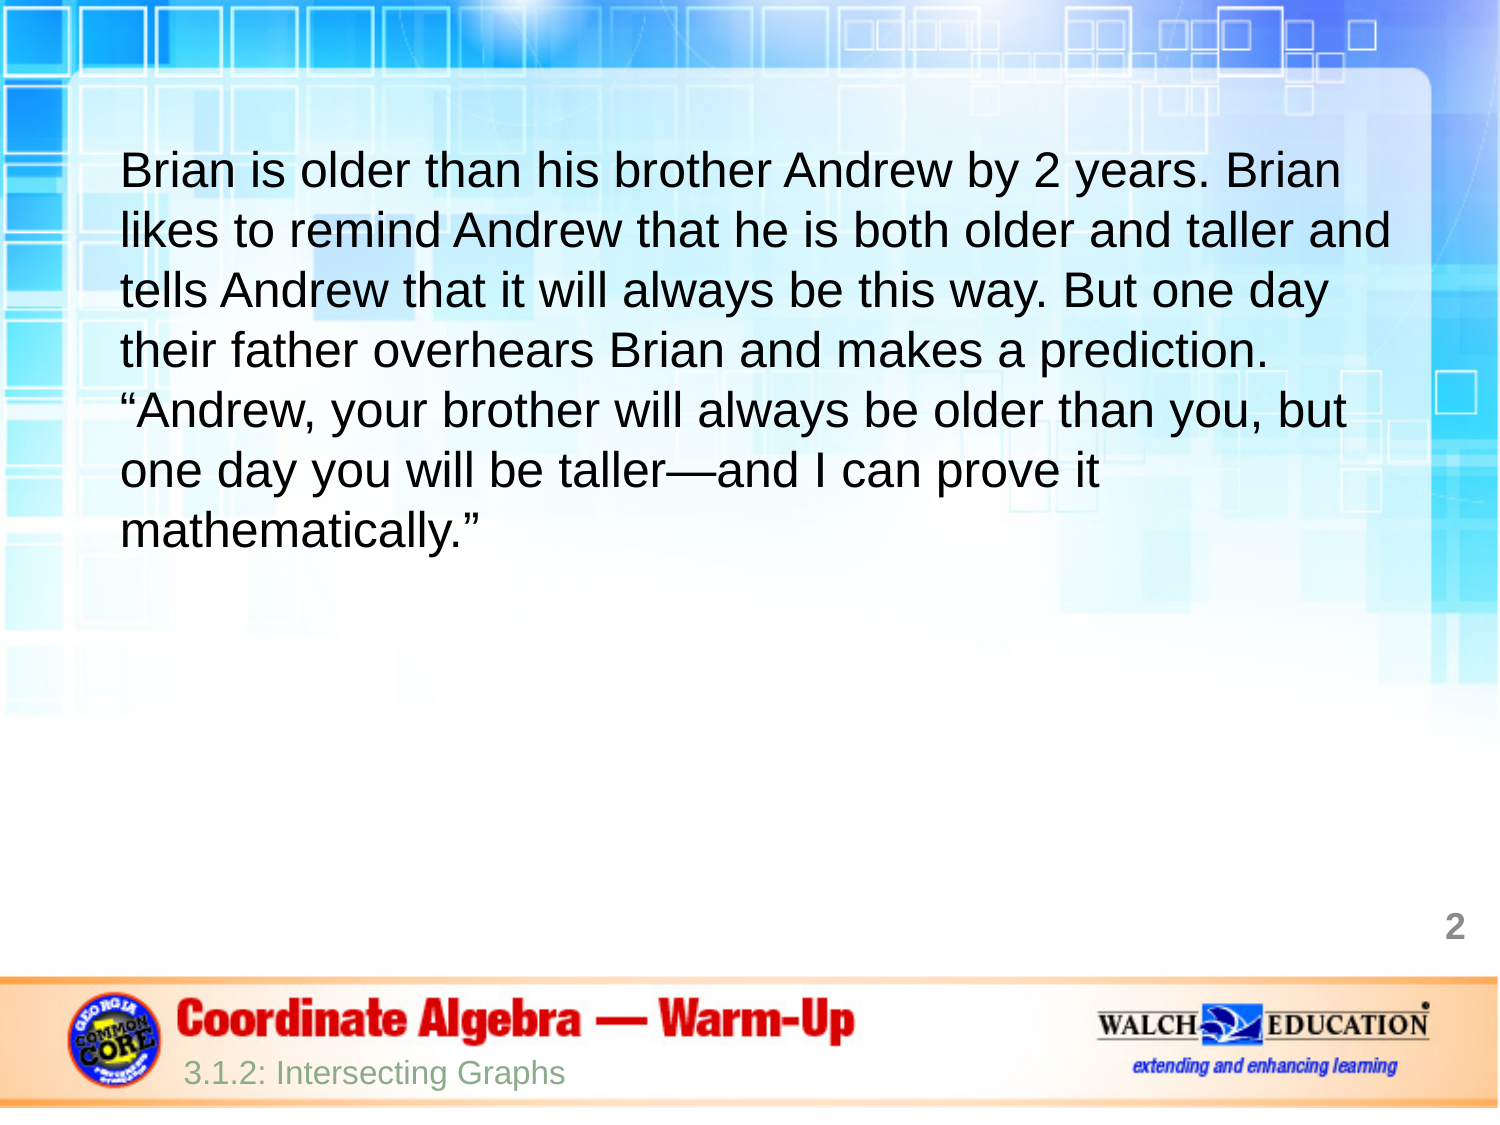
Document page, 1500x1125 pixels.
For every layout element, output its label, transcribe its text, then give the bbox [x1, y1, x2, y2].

picture [0, 0, 1500, 1108]
slide_number 2 [1361, 901, 1481, 949]
footer 3.1.2: Intersecting Graphs [168, 1048, 1067, 1094]
text_box Brian is older than his brother Andrew by 2 years. Brian likes to remind Andrew that he is both older and taller and tells Andrew that it will always be this way. But one day their father overhears Brian and makes a prediction. “Andrew, your brother will always be older than you, but one day you will be taller—and I can prove it mathematically.” [105, 130, 1411, 949]
